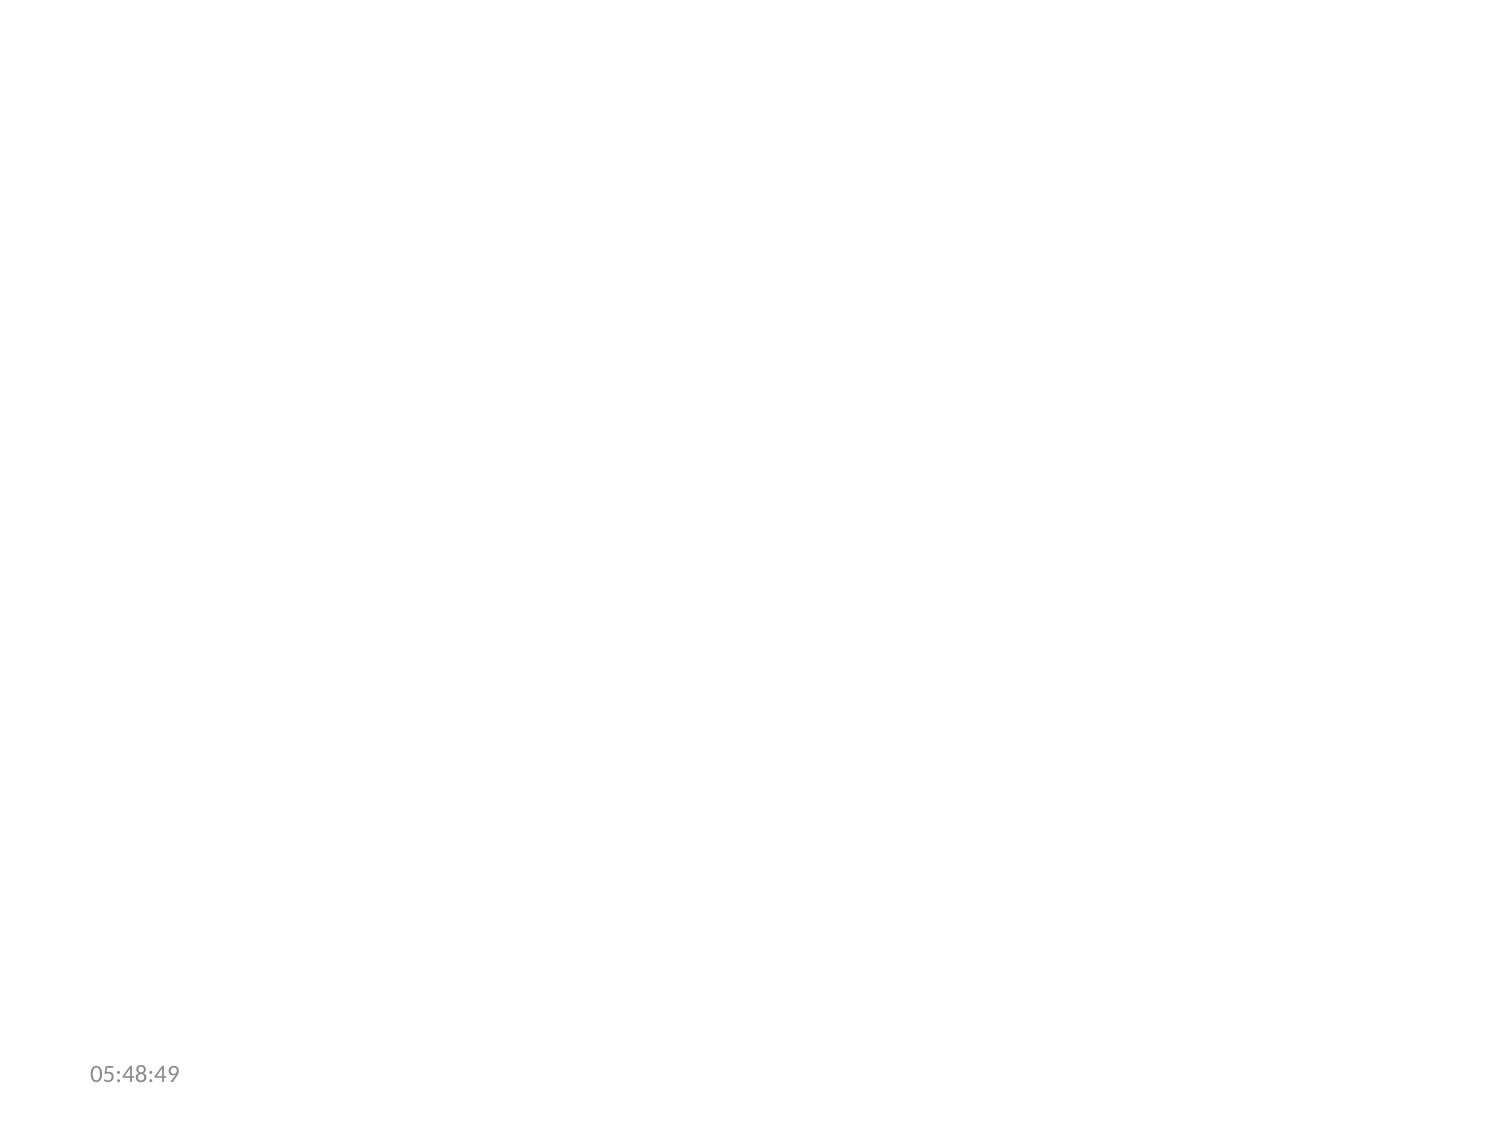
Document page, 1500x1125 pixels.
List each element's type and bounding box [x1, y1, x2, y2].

slide_number [75, 1042, 425, 1103]
